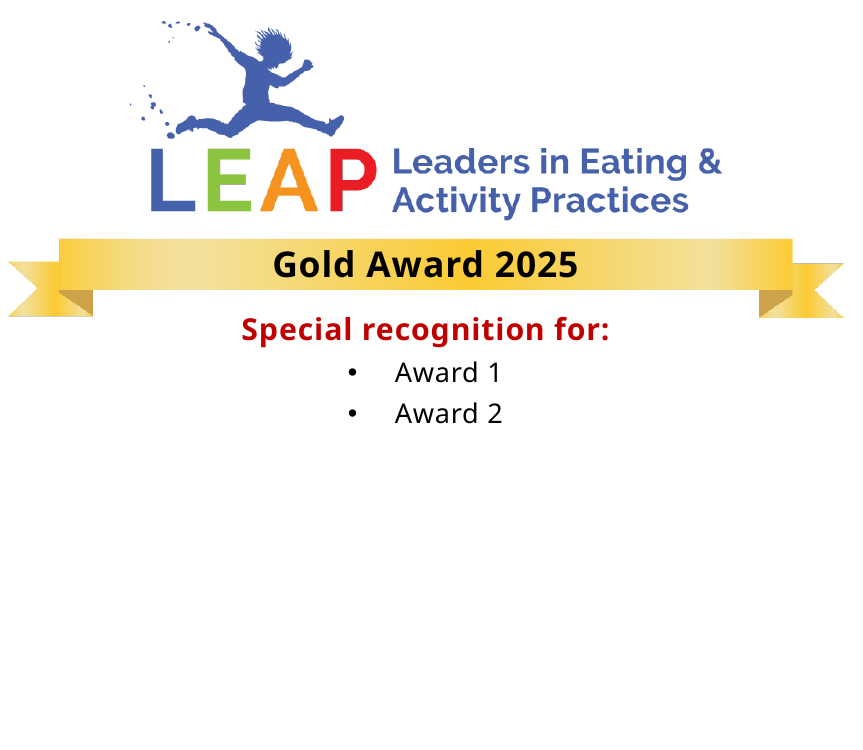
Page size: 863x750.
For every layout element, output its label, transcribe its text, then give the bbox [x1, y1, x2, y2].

title Gold Award 2025 [60, 239, 791, 293]
list Special recognition for: Award 1 Award 2 [92, 307, 759, 603]
picture [1, 0, 863, 338]
